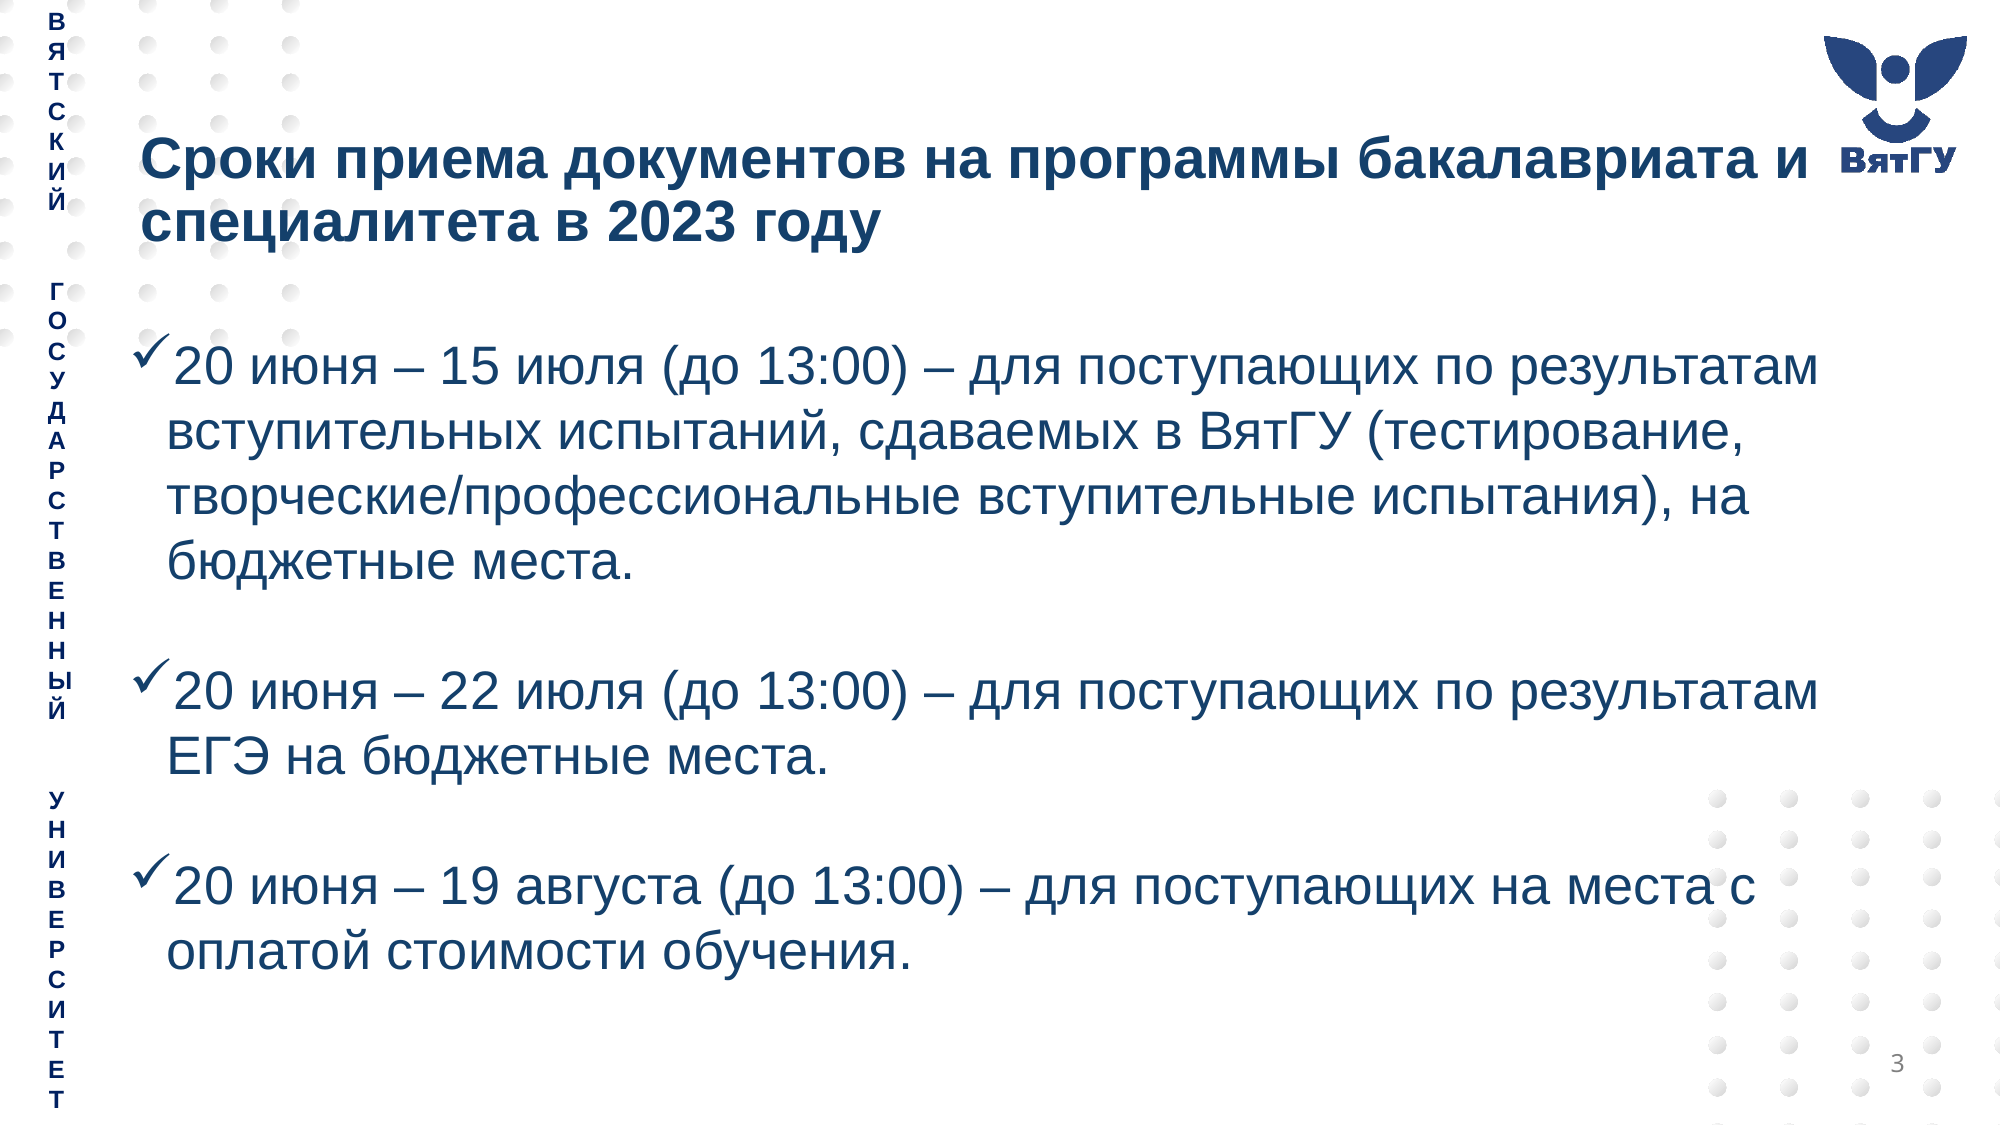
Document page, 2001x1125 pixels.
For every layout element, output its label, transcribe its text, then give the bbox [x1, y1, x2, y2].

title Сроки приема документов на программы бакалавриата и специалитета в 2023 году [125, 90, 1827, 292]
picture [1824, 36, 1967, 173]
slide_number 3 [1815, 1035, 1981, 1095]
list 20 июня – 15 июля (до 13:00) – для поступающих по результатам вступительных испытаний, сдаваемых в ВятГУ (тестирование, творческие/профессиональные вступительные испытания), на бюджетные места. 20 июня – 22 июля (до 13:00) – для поступающих по результатам ЕГЭ на бюджетные места. 20 июня – 19 августа (до 13:00) – для поступающих на места с оплатой стоимости обучения. [114, 323, 1934, 1068]
